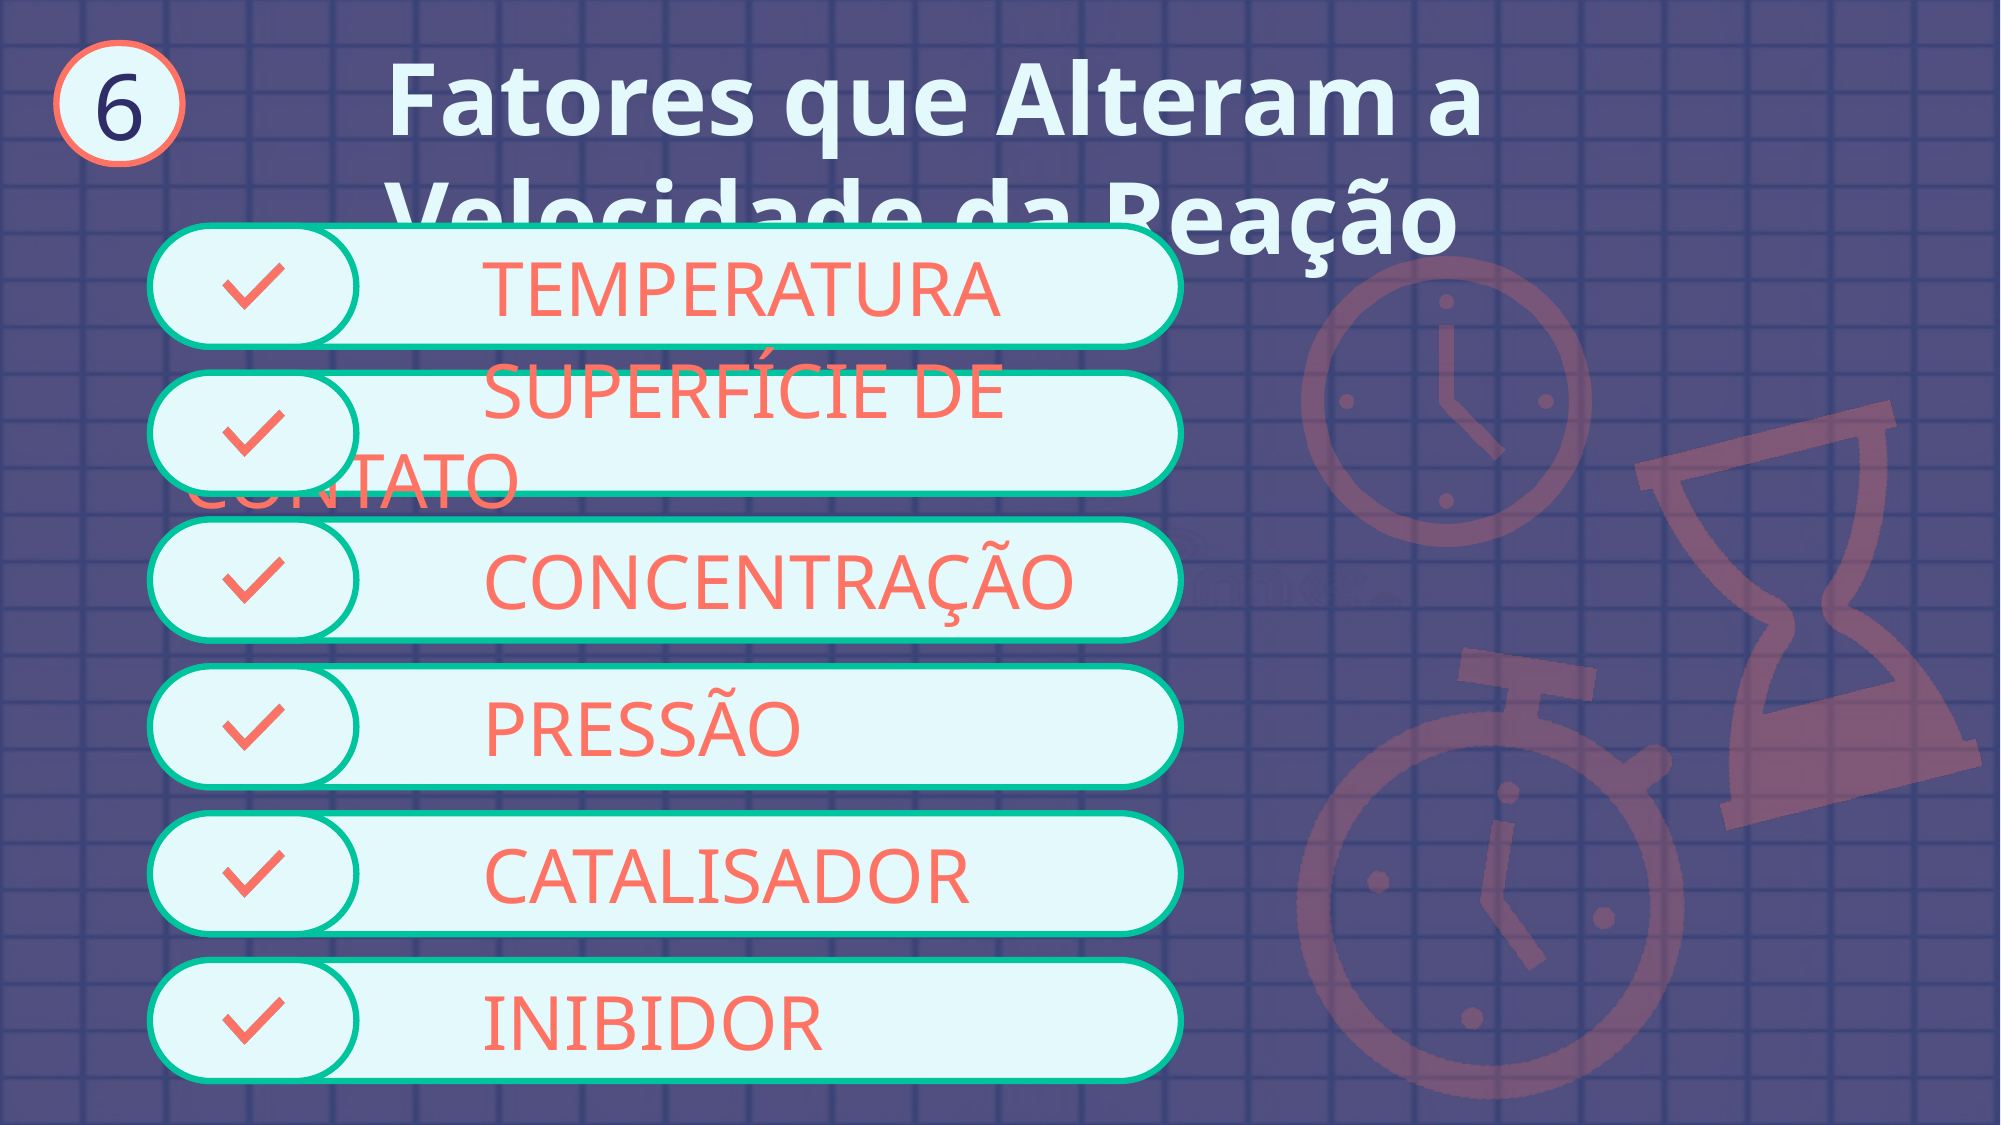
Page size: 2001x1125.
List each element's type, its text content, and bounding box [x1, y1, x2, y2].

text_box PRESSÃO [302, 665, 1182, 789]
text_box SUPERFÍCIE DE CONTATO [303, 371, 1182, 495]
text_box INIBIDOR [297, 958, 1182, 1083]
text_box 6 [55, 42, 184, 166]
text_box [148, 224, 358, 348]
text_box TEMPERATURA [301, 224, 1182, 348]
text_box [148, 371, 358, 495]
text_box CATALISADOR [301, 812, 1182, 936]
text_box CONCENTRAÇÃO [304, 518, 1182, 642]
picture [0, 0, 2001, 1125]
text_box Fatores que Alteram a Velocidade da Reação [369, 27, 1923, 283]
text_box [148, 812, 358, 936]
text_box [148, 665, 358, 789]
text_box [148, 518, 358, 642]
text_box [148, 958, 358, 1083]
